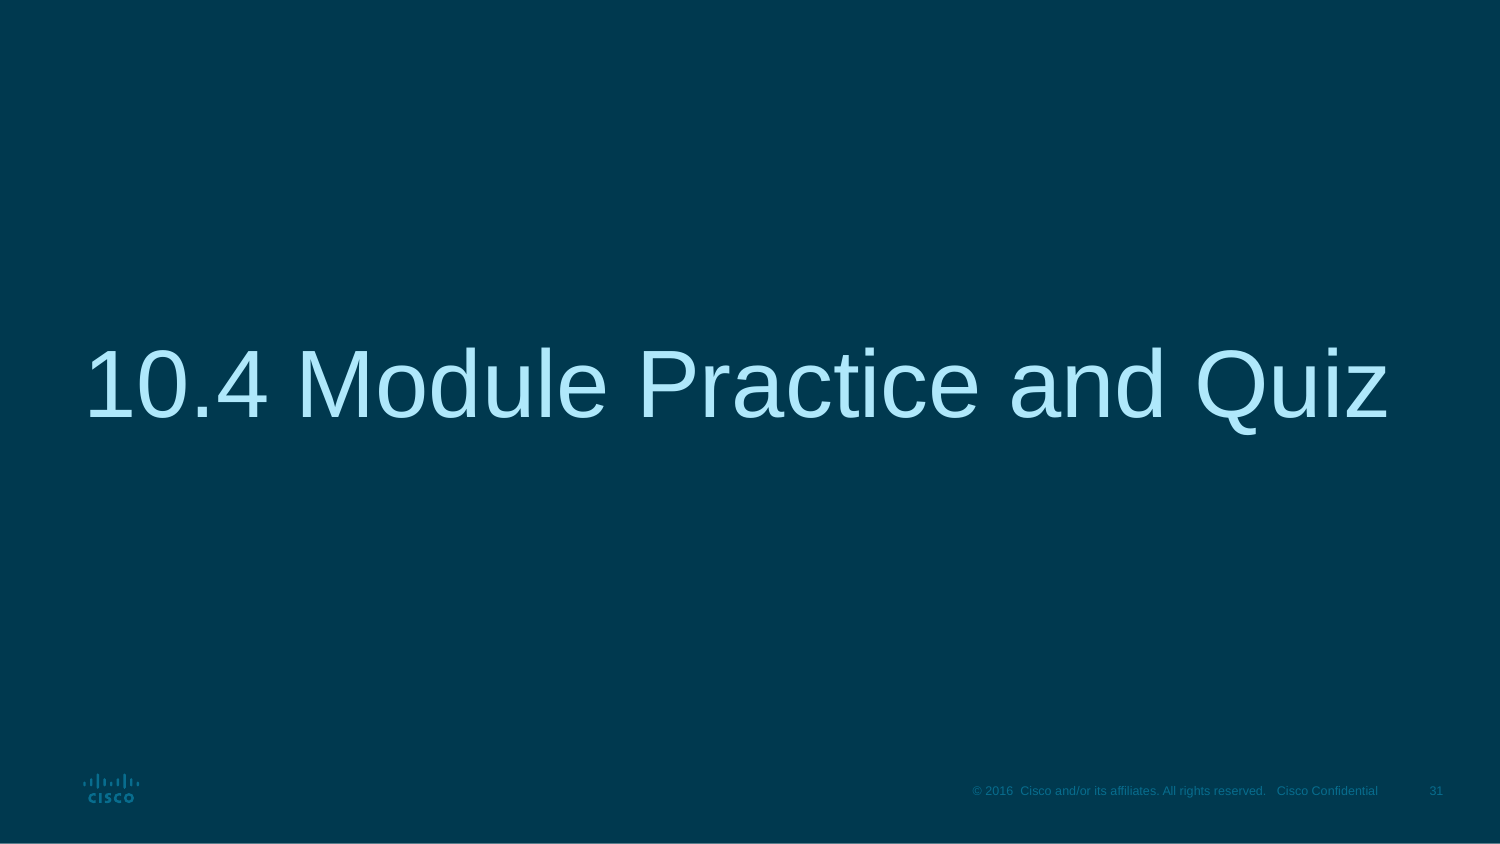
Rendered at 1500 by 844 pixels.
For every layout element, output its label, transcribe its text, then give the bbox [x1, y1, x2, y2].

title 10.4 Module Practice and Quiz [68, 286, 1427, 446]
